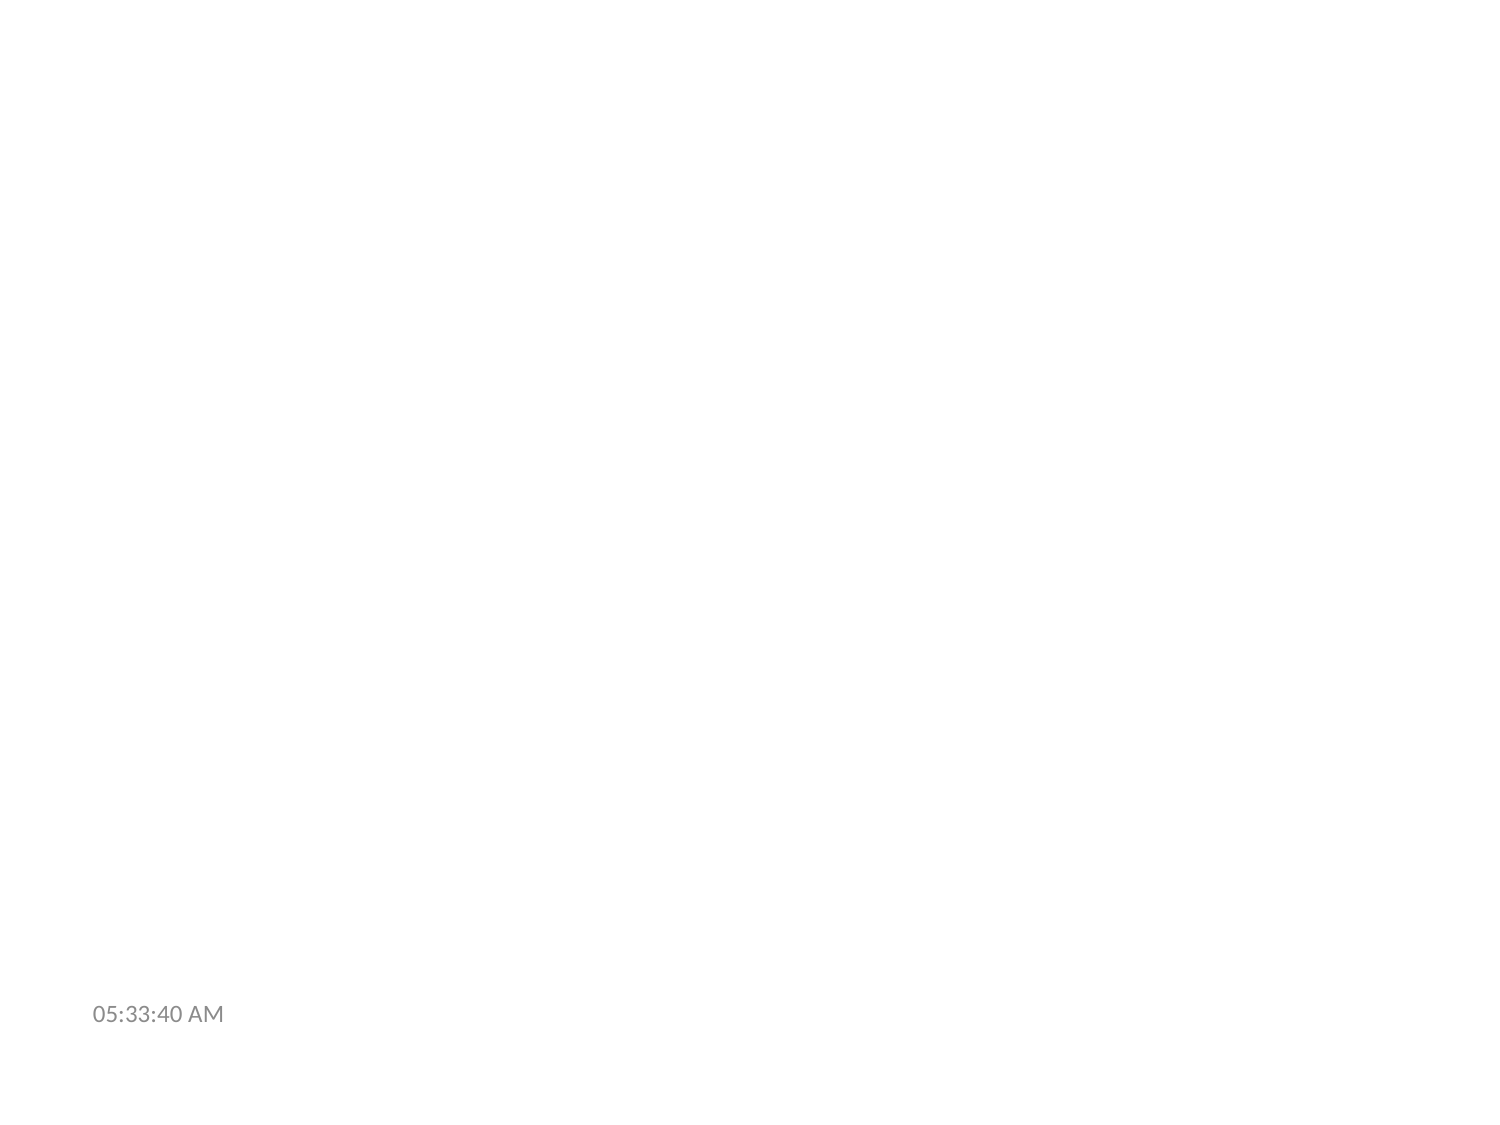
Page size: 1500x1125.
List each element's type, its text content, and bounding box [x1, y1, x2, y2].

text_box 3:35:09 PM [77, 982, 428, 1043]
